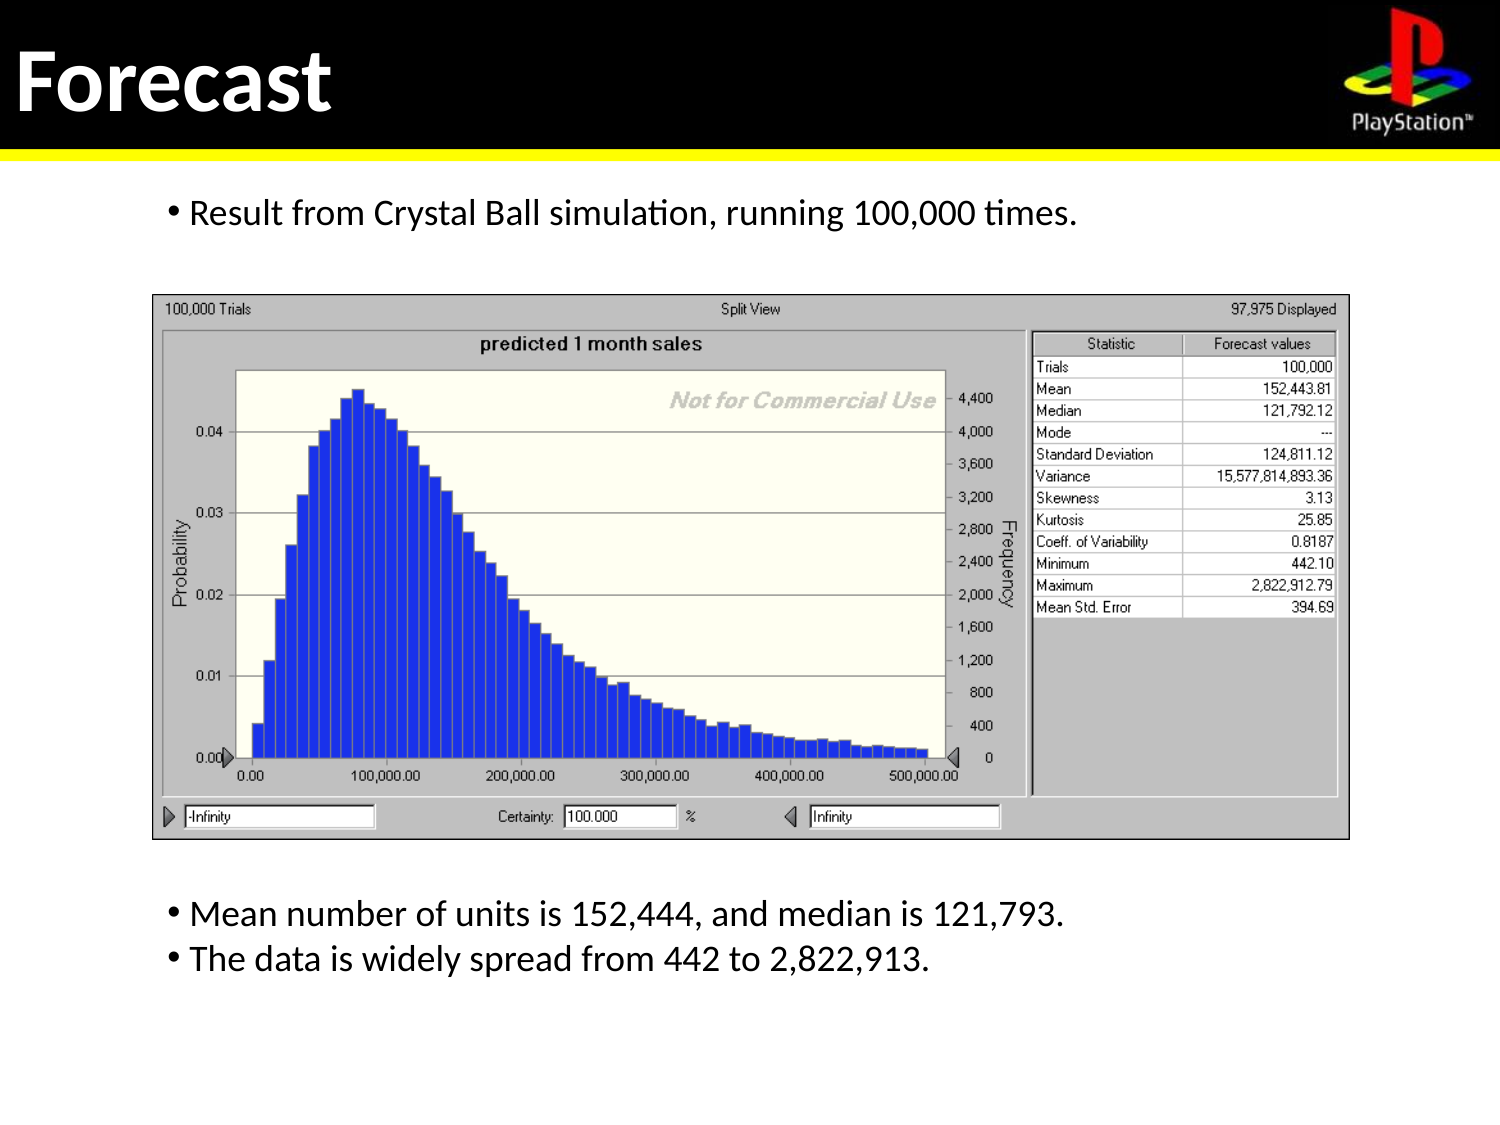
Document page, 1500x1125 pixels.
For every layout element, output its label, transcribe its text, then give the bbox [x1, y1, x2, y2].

title Forecast [0, 0, 1350, 150]
text_box Result from Crystal Ball simulation, running 100,000 times. [152, 180, 1221, 240]
text_box Mean number of units is 152,444, and median is 121,793. The data is widely spread from 442 to 2,822,913. [152, 881, 1394, 986]
picture [1350, 5, 1495, 145]
picture [152, 294, 1351, 840]
